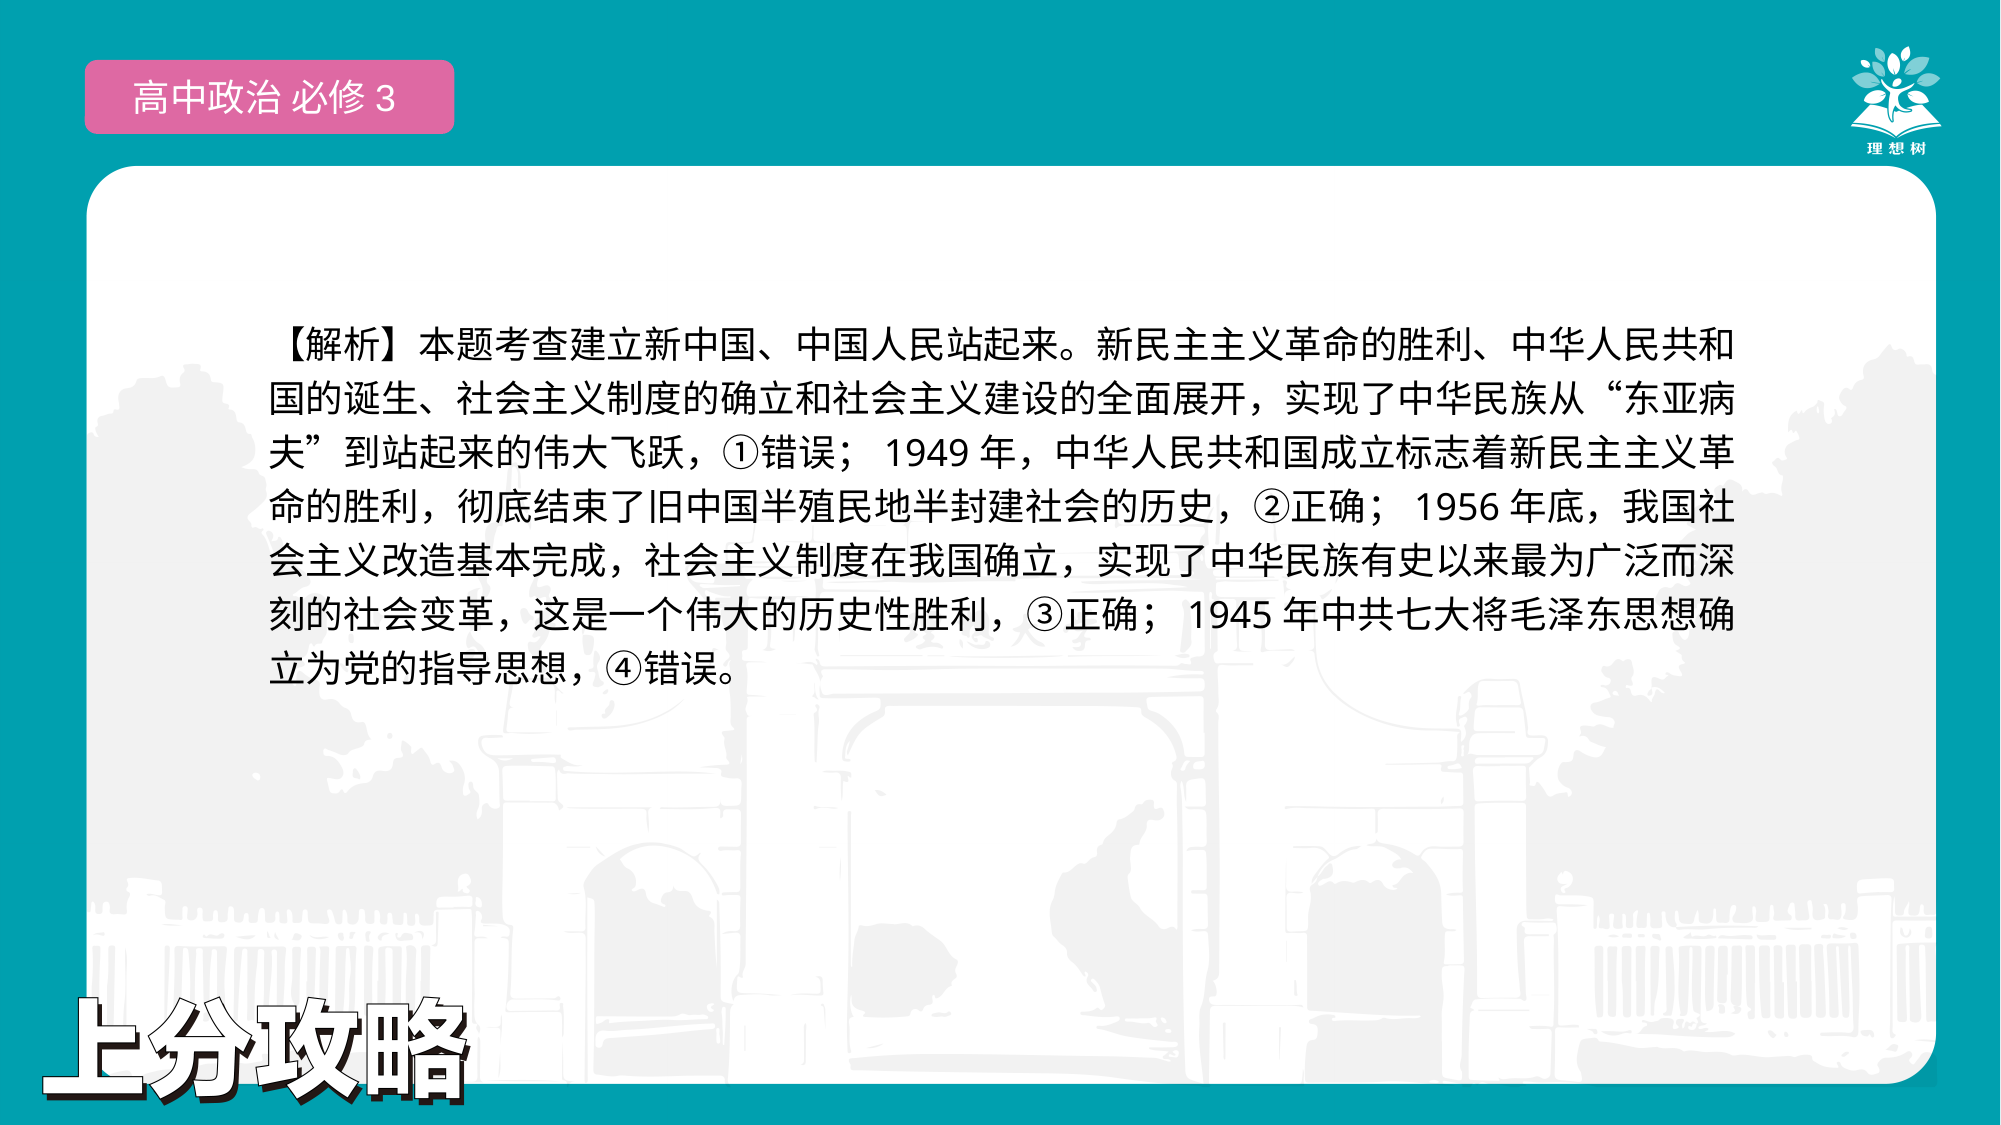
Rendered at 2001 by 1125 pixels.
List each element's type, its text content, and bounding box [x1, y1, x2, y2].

text_box 高中政治 必修3 [83, 58, 456, 135]
text_box 【解析】本题考查建立新中国、中国人民站起来。新民主主义革命的胜利、中华人民共和国的诞生、社会主义制度的确立和社会主义建设的全面展开，实现了中华民族从“东亚病夫”到站起来的伟大飞跃，①错误；1949年，中华人民共和国成立标志着新民主主义革命的胜利，彻底结束了旧中国半殖民地半封建社会的历史，②正确；1956年底，我国社会主义改造基本完成，社会主义制度在我国确立，实现了中华民族有史以来最为广泛而深刻的社会变革，这是一个伟大的历史性胜利，③正确；1945年中共七大将毛泽东思想确立为党的指导思想，④错误。 [253, 304, 1751, 698]
picture [0, 0, 2001, 1125]
